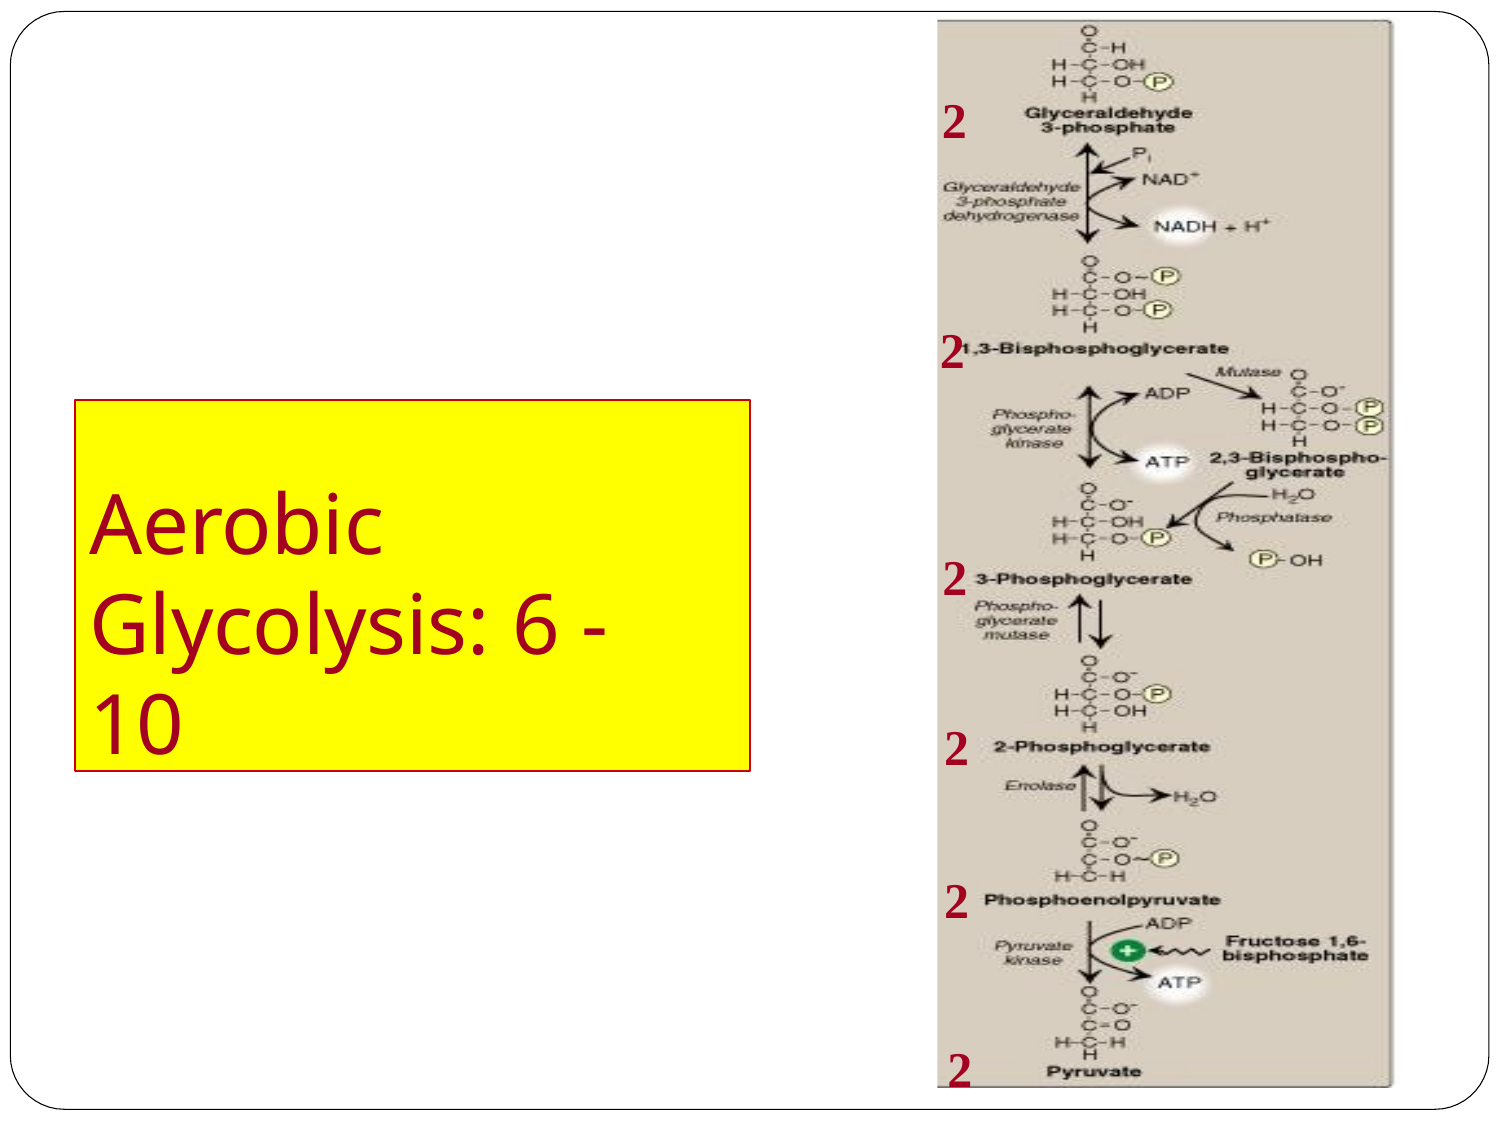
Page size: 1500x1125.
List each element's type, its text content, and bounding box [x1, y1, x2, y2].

text_box 2 [939, 88, 969, 149]
text_box [937, 17, 1400, 1088]
text_box Aerobic Glycolysis: 6 -10 [74, 399, 750, 771]
text_box 2 [940, 545, 970, 606]
text_box 2 [937, 318, 968, 379]
text_box 2 2 2 [942, 715, 975, 1098]
